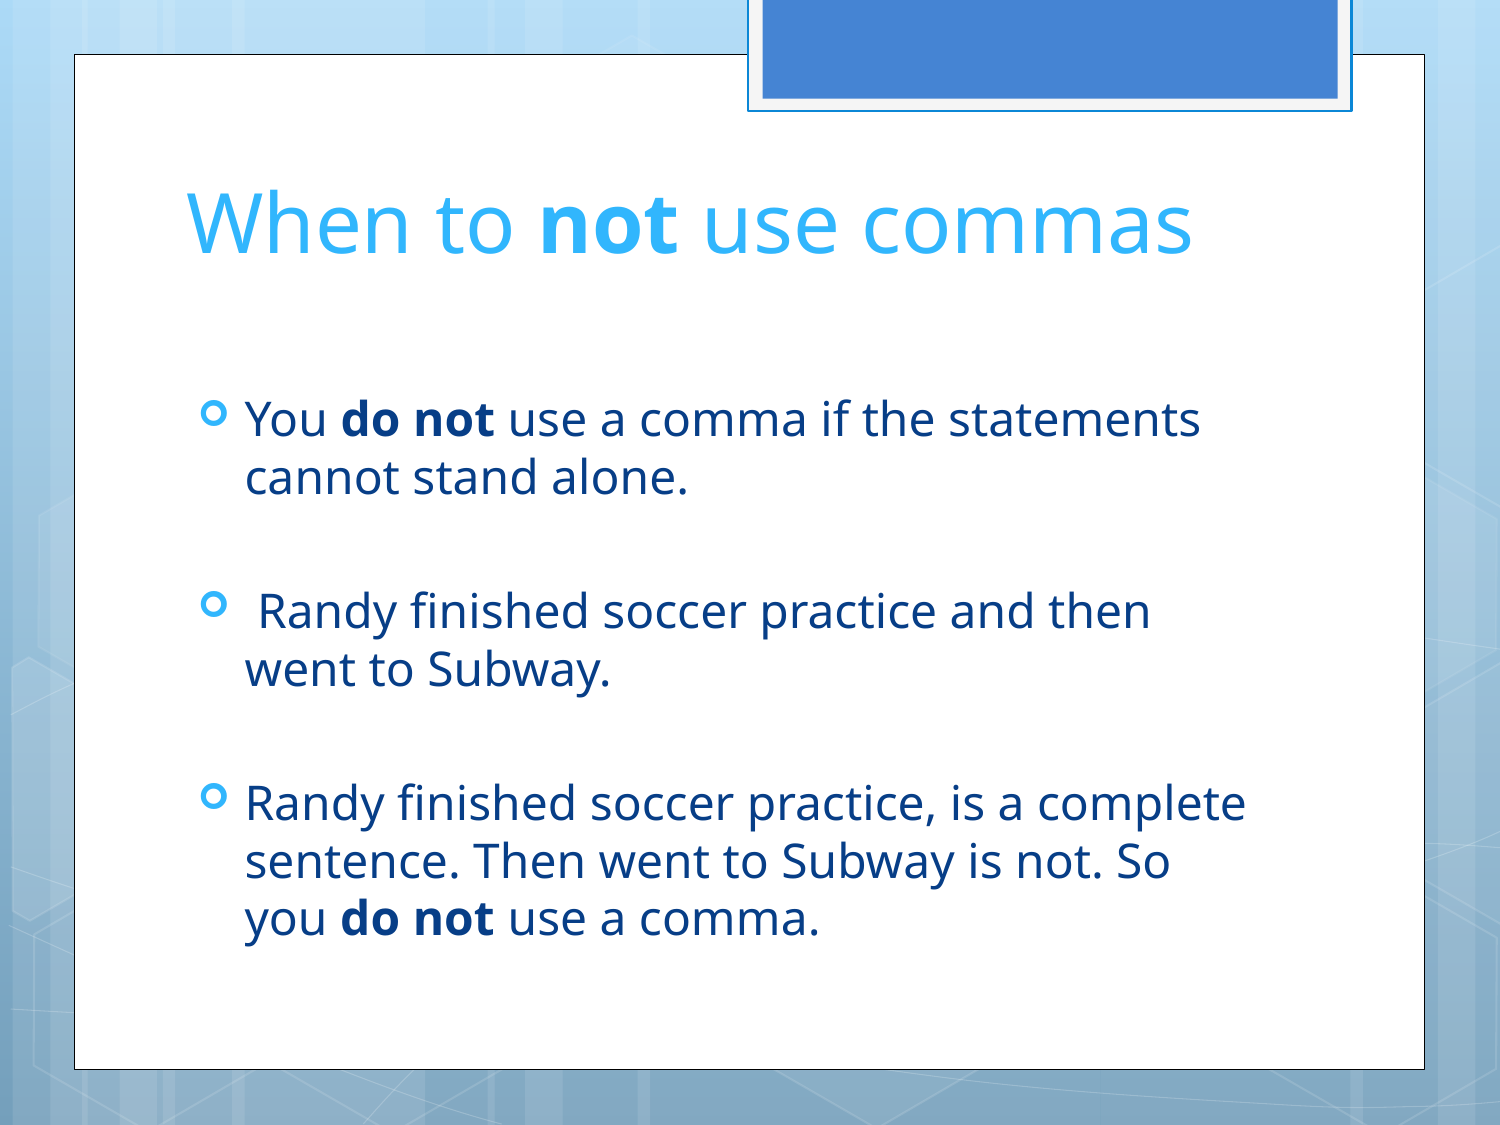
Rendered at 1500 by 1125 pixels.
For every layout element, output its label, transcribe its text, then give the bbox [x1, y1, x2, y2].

title When to not use commas [171, 90, 1324, 278]
list You do not use a comma if the statements cannot stand alone. Randy finished soccer practice and then went to Subway. Randy finished soccer practice, is a complete sentence. Then went to Subway is not. So you do not use a comma. [171, 381, 1283, 957]
